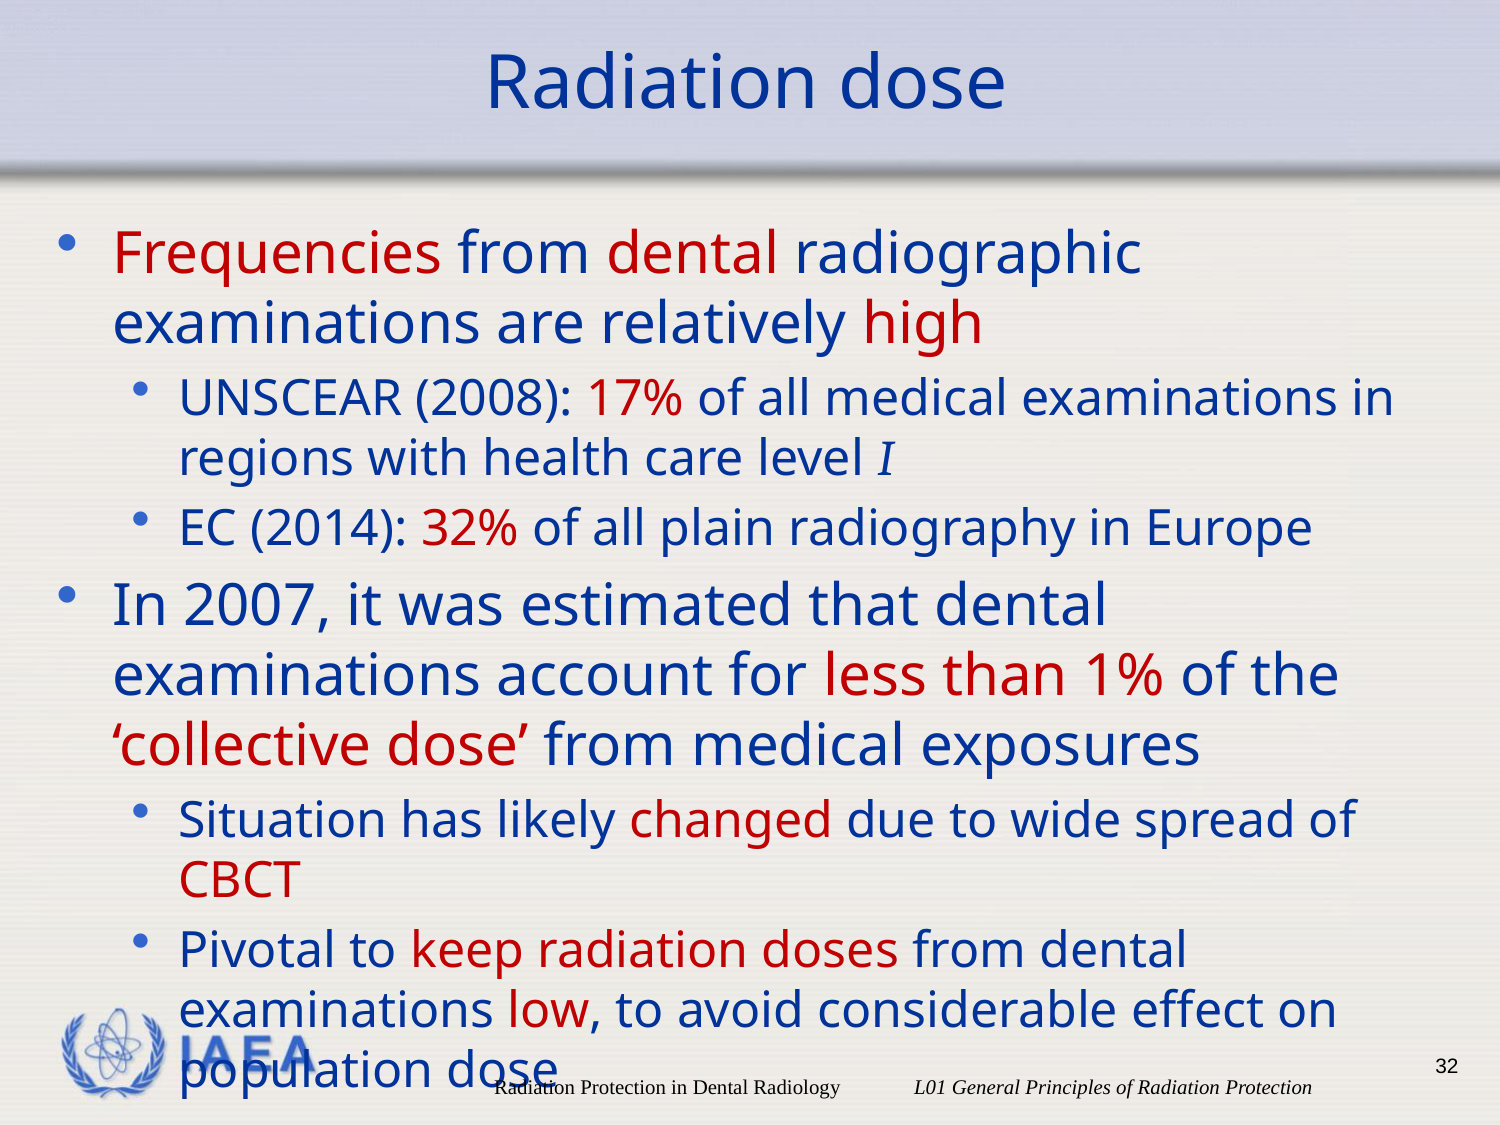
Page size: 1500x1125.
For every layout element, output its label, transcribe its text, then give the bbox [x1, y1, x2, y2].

title Radiation dose [46, 15, 1447, 142]
text_box Radiation Protection in Dental Radiology L01 General Principles of Radiation Protection [454, 1065, 1353, 1106]
slide_number 32 [1389, 1044, 1474, 1093]
list Frequencies from dental radiographic examinations are relatively high UNSCEAR (2008): 17% of all medical examinations in regions with health care level I EC (2014): 32% of all plain radiography in Europe In 2007, it was estimated that dental examinations account for less than 1% of the ‘collective dose’ from medical exposures Situation has likely changed due to wide spread of CBCT Pivotal to keep radiation doses from dental examinations low, to avoid considerable effect on population dose [41, 207, 1471, 884]
picture [0, 0, 1500, 1125]
